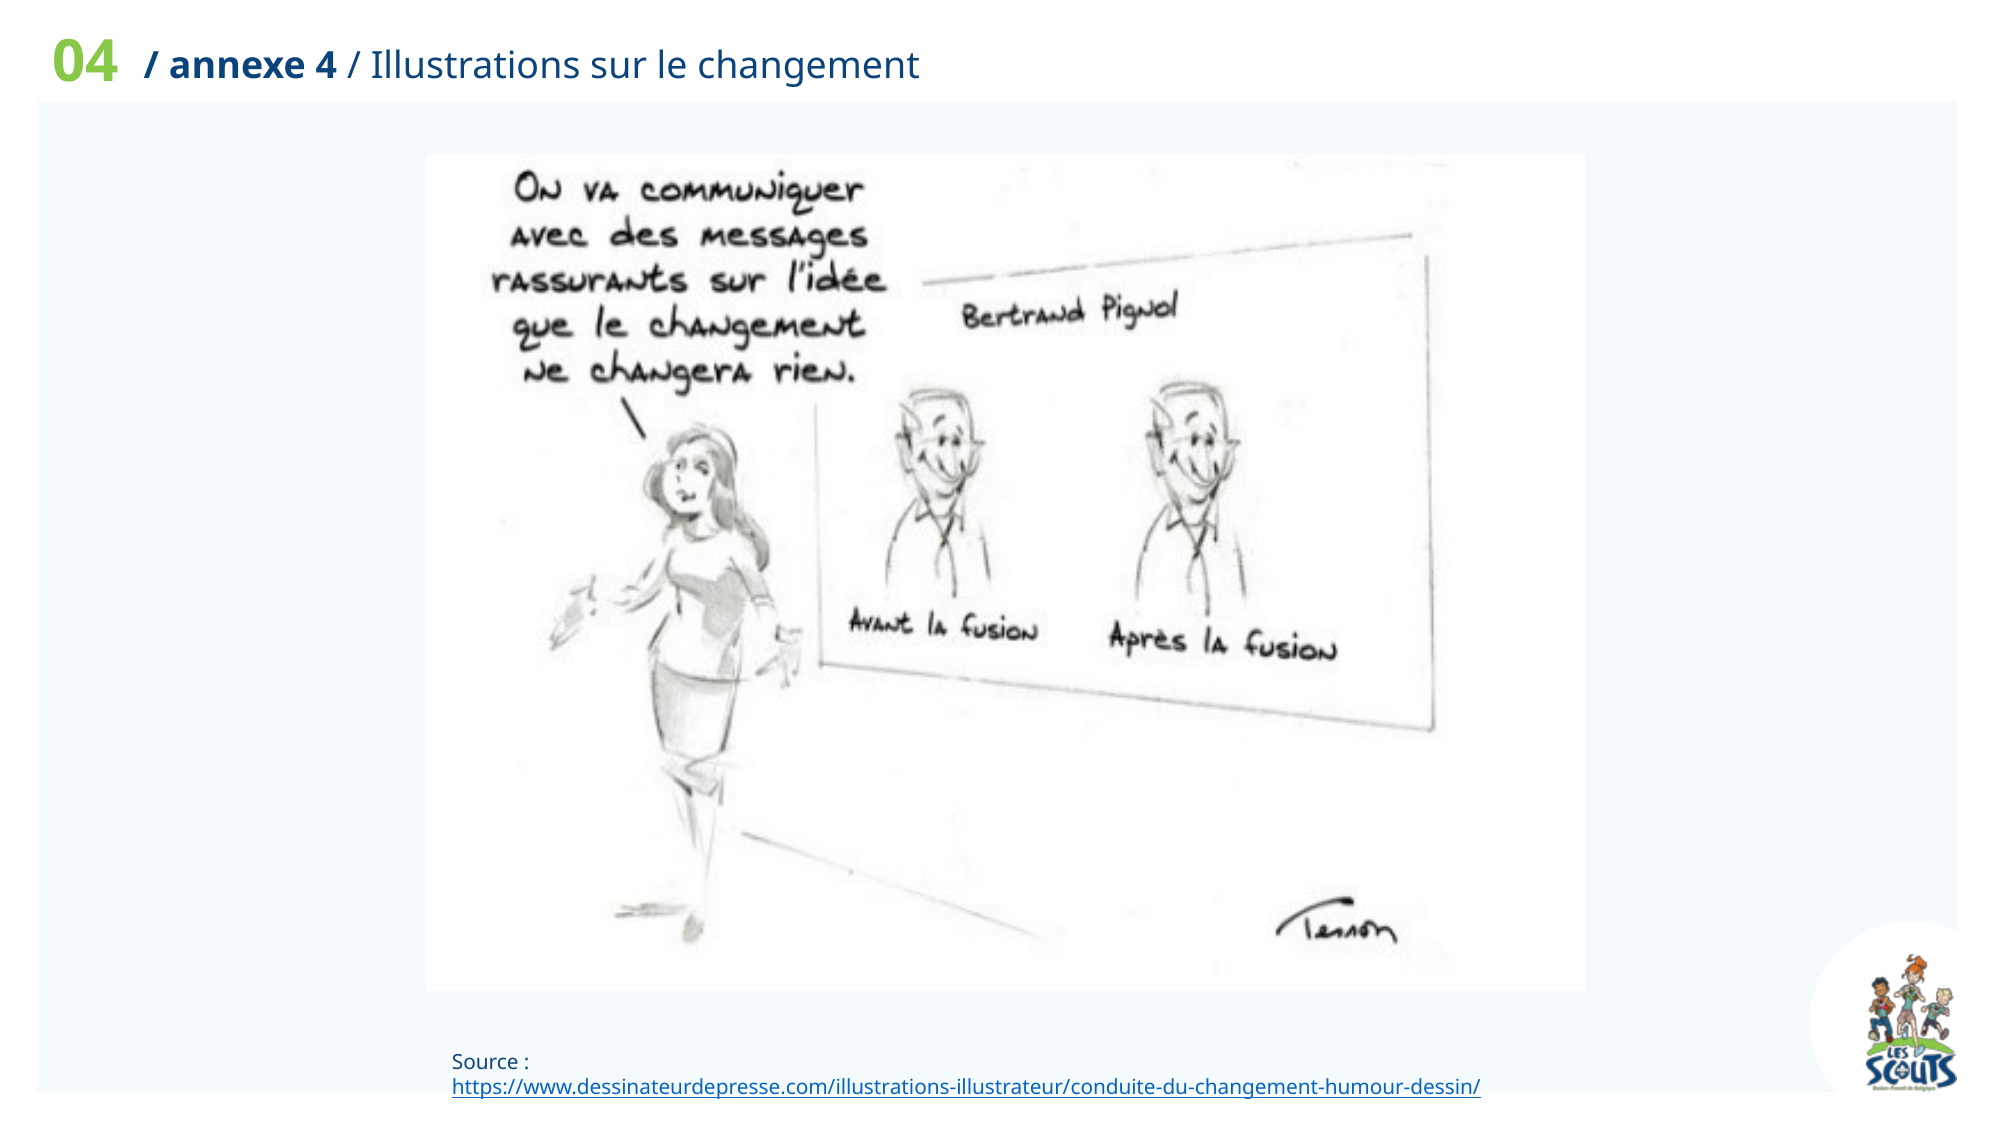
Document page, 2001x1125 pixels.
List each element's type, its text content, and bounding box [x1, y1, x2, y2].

text_box / annexe 4 / Illustrations sur le changement [151, 33, 1310, 94]
text_box Source : https://www.dessinateurdepresse.com/illustrations-illustrateur/conduite-du-changement-humour-dessin/ [437, 1041, 1575, 1110]
picture [427, 154, 1585, 991]
text_box 04 [37, 15, 151, 101]
picture [1866, 954, 1957, 1092]
